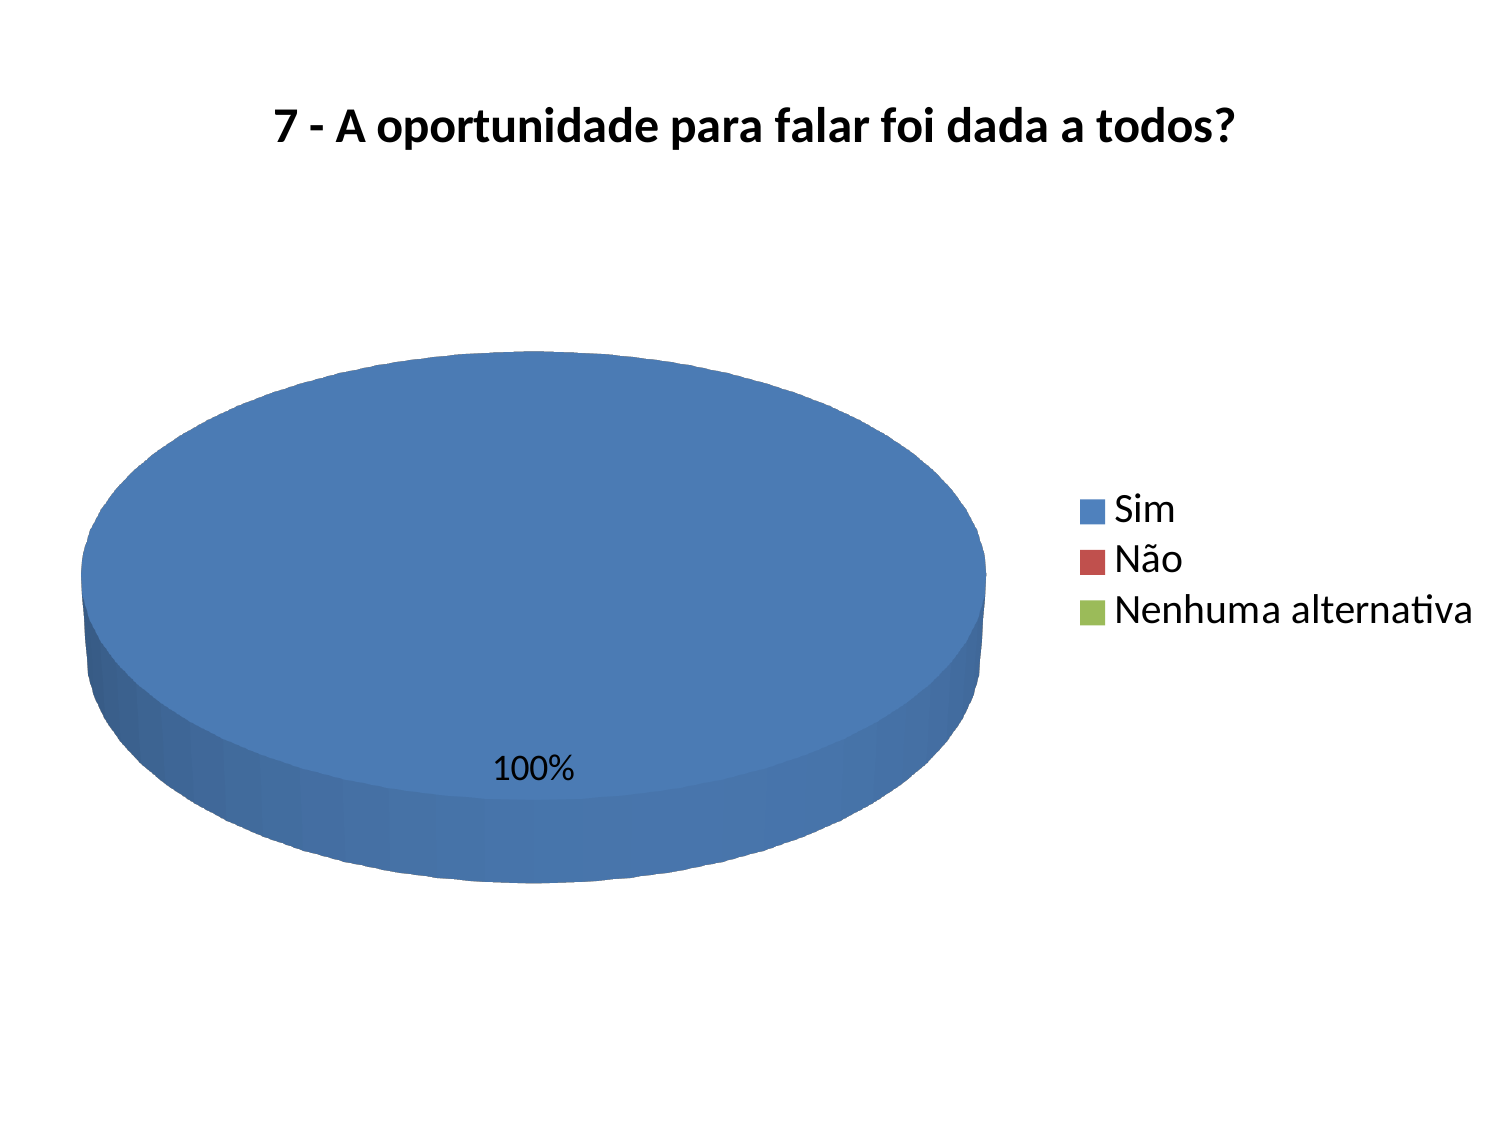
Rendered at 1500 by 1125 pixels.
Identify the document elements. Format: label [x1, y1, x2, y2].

chart [0, 0, 1500, 1125]
